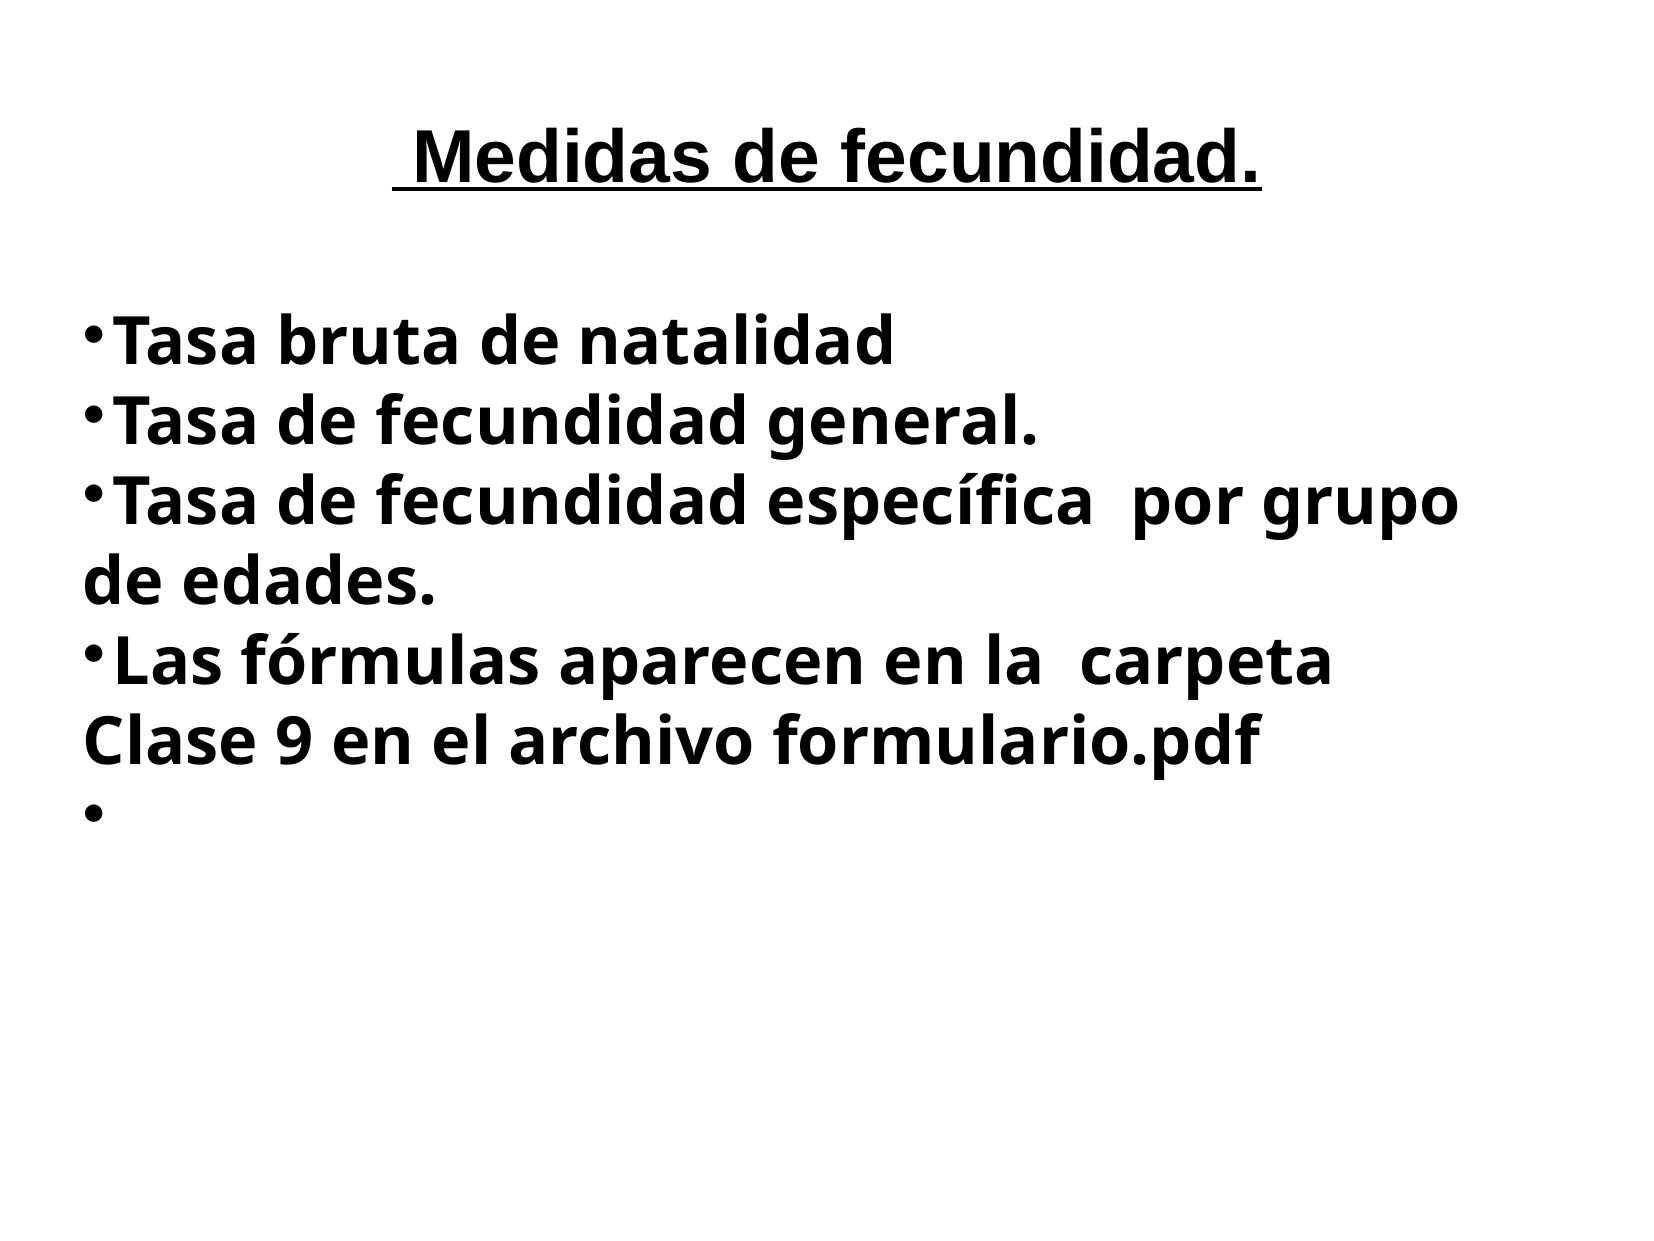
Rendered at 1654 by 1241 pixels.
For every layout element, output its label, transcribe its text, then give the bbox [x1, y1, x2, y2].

text_box Tasa bruta de natalidad Tasa de fecundidad general. Tasa de fecundidad específica por grupo de edades. Las fórmulas aparecen en la carpeta Clase 9 en el archivo formulario.pdf [82, 297, 1536, 1034]
text_box Medidas de fecundidad. [82, 107, 1571, 198]
text_box [82, 290, 1571, 1010]
